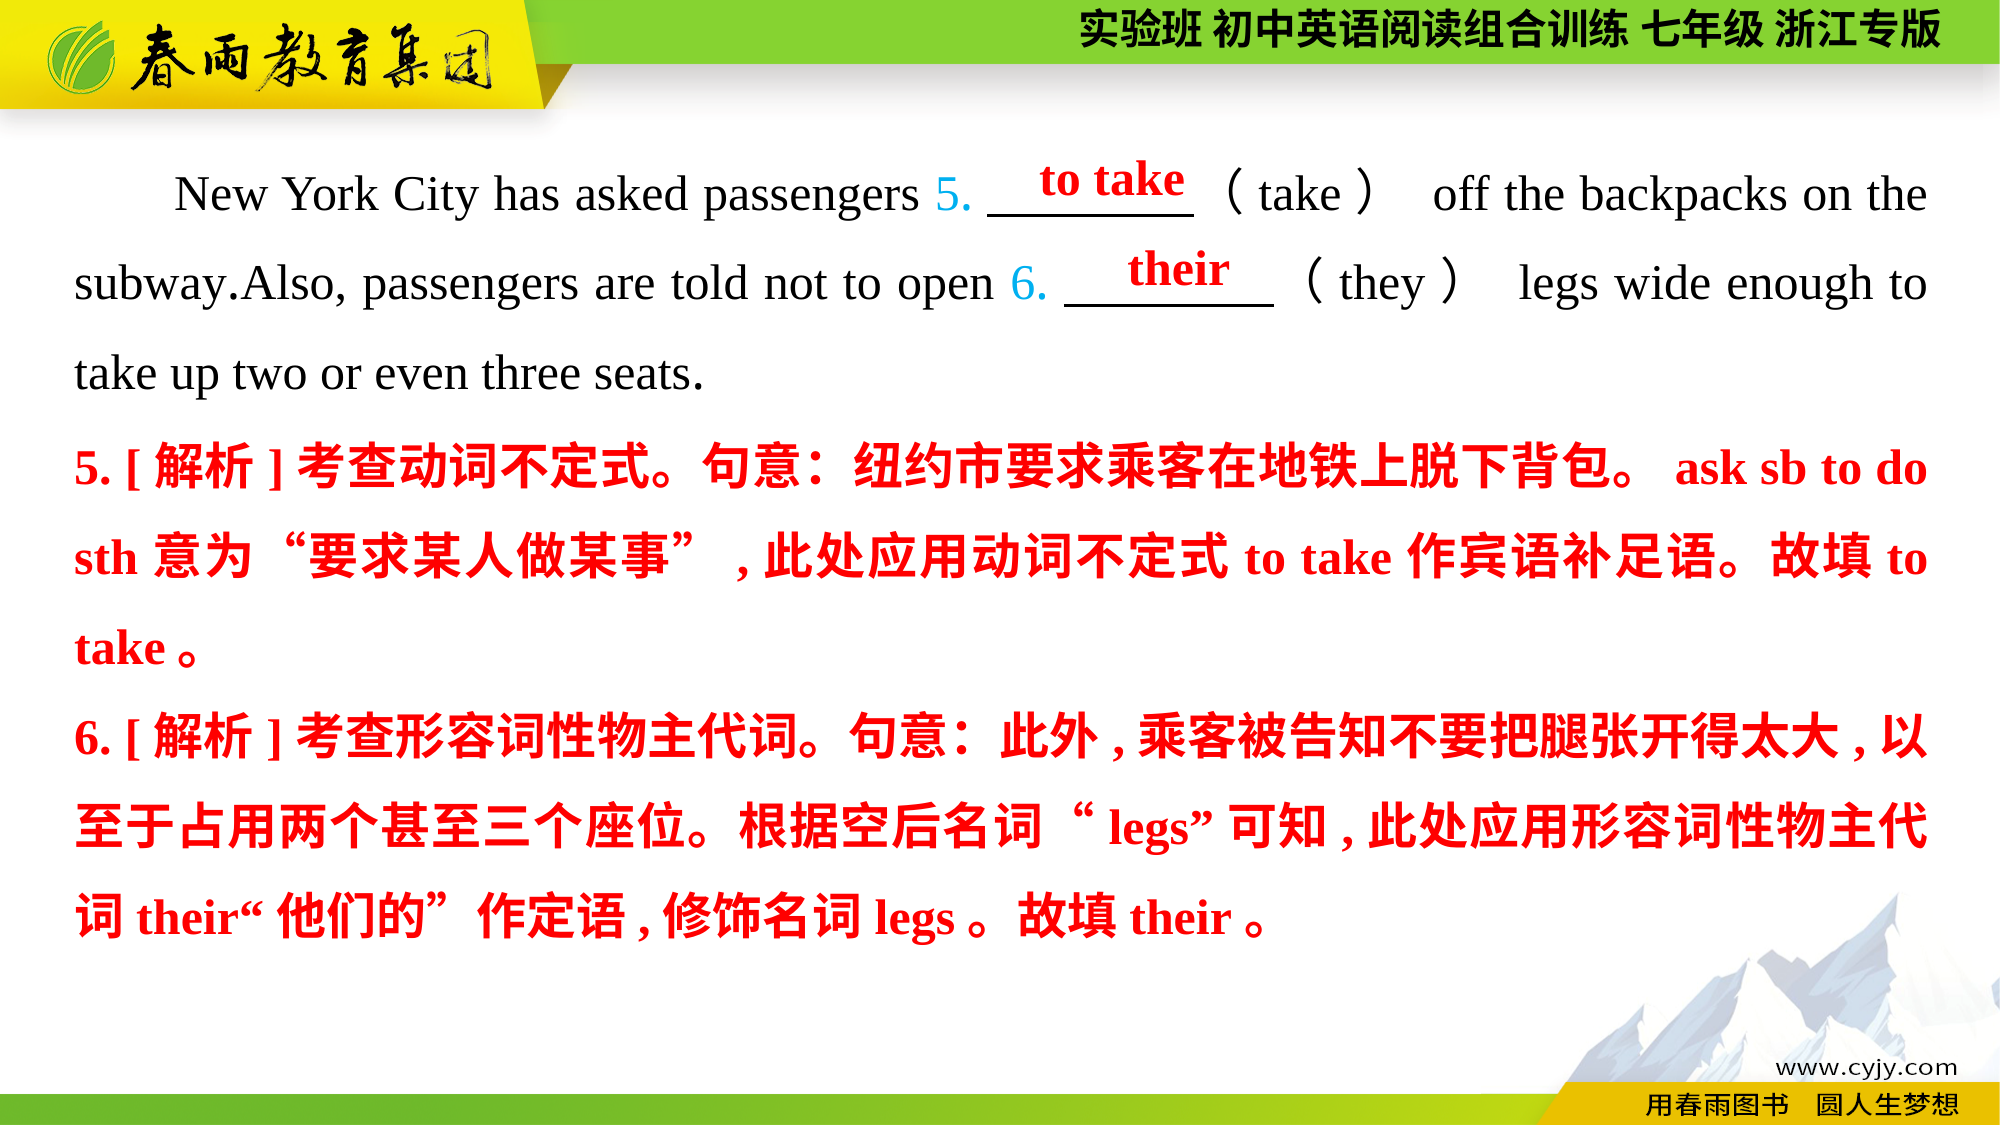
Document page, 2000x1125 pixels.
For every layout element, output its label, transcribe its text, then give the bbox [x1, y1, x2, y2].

text_box 5. [解析]考查动词不定式。句意：纽约市要求乘客在地铁上脱下背包。ask sb to do sth意为“要求某人做某事”,此处应用动词不定式to take作宾语补足语。故填to take。 6. [解析]考查形容词性物主代词。句意：此外,乘客被告知不要把腿张开得太大,以至于占用两个甚至三个座位。根据空后名词“legs”可知,此处应用形容词性物主代词their“他们的”作定语,修饰名词legs。故填their。 [59, 397, 1944, 953]
text_box their [1112, 228, 1246, 303]
picture [0, 0, 2000, 1125]
list New York City has asked passengers 5. （take） off the backpacks on the subway.Also, passengers are told not to open 6. （they） legs wide enough to take up two or even three seats. [59, 122, 1944, 397]
text_box to take [1024, 138, 1201, 214]
